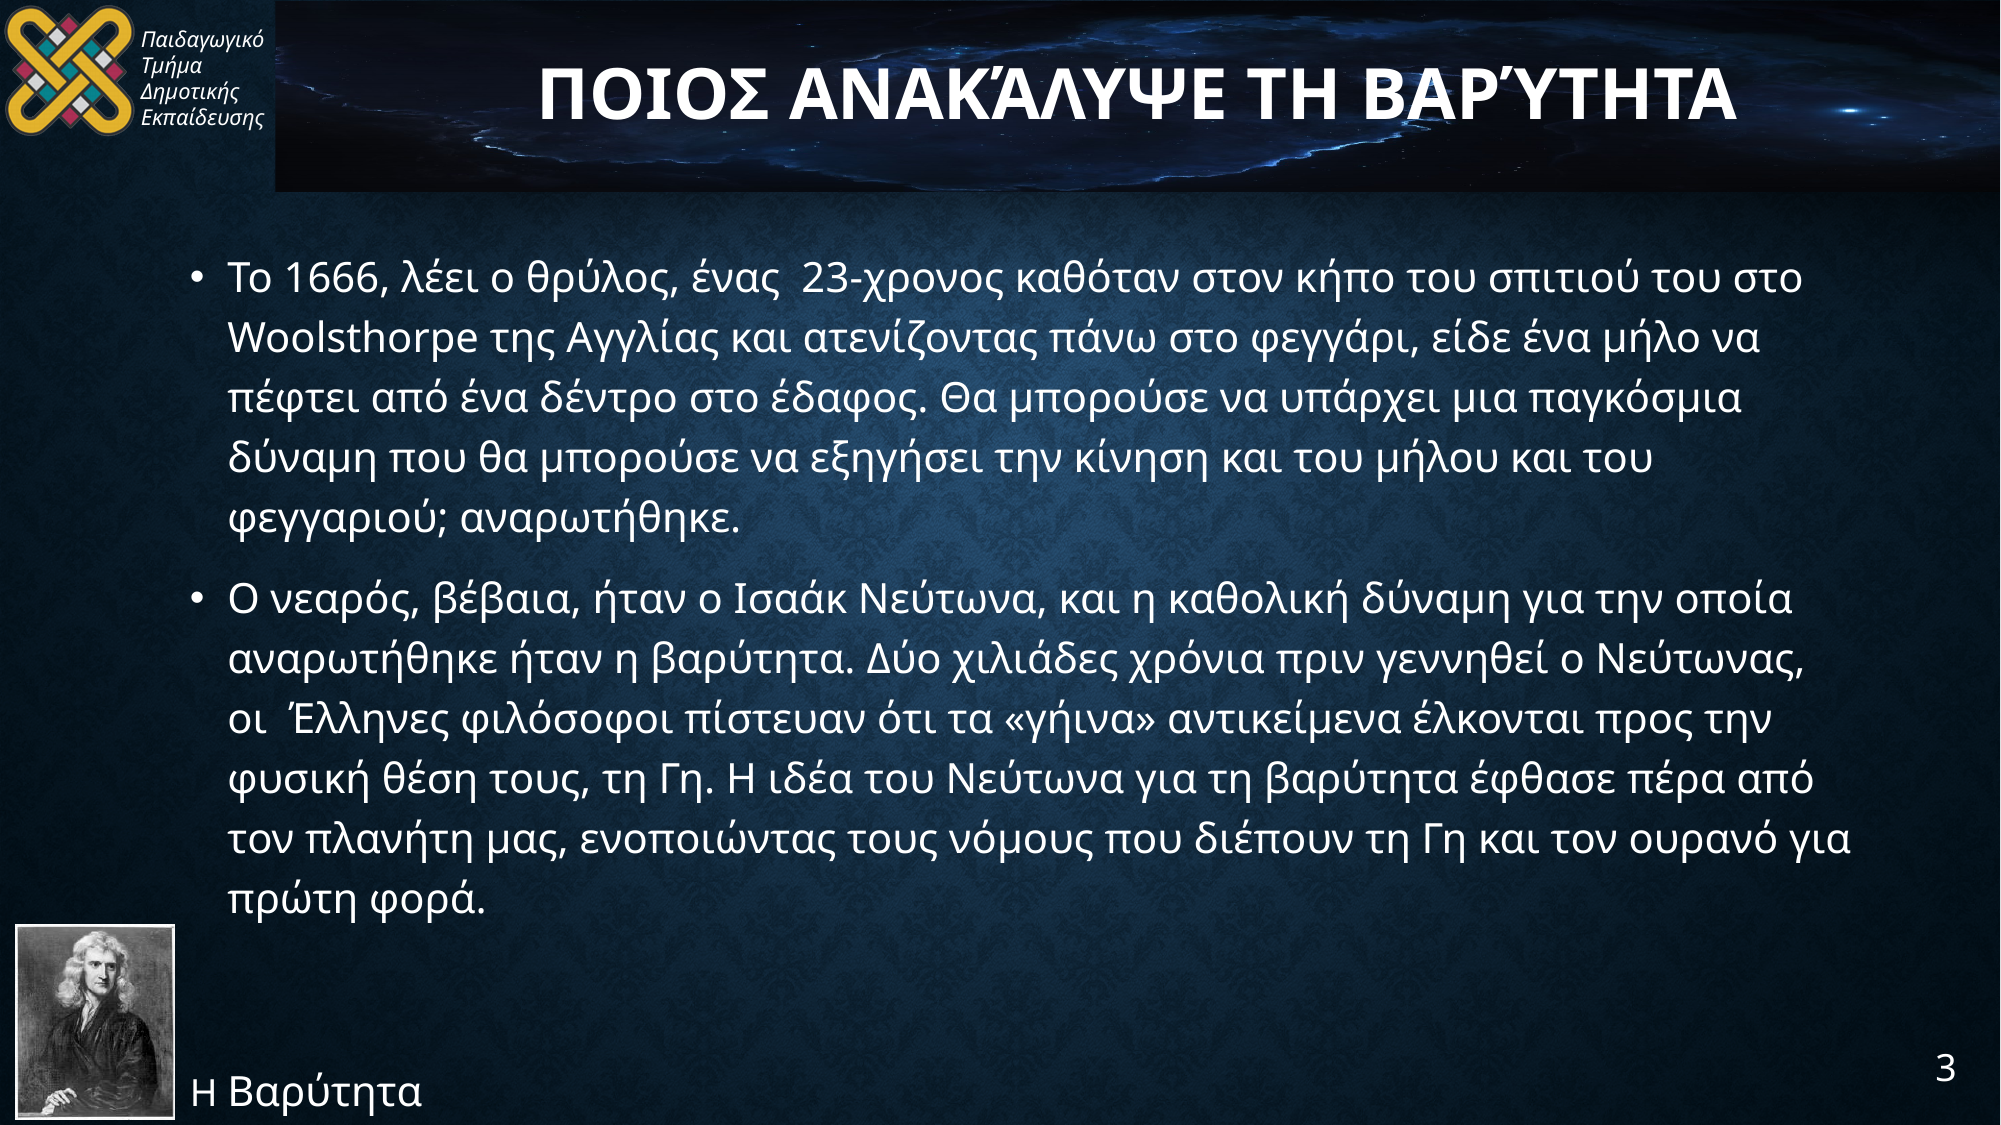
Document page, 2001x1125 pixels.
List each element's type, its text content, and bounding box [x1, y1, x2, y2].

title Ποιος ανακάλυψε τη βαρύτητα [275, 1, 2000, 192]
slide_number 3 [1848, 1039, 1972, 1100]
picture [0, 0, 139, 139]
footer Η Βαρύτητα [174, 1059, 445, 1120]
list Το 1666, λέει ο θρύλος, ένας 23-χρονος καθόταν στον κήπο του σπιτιού του στο Woolsthorpe της Αγγλίας και ατενίζοντας πάνω στο φεγγάρι, είδε ένα μήλο να πέφτει από ένα δέντρο στο έδαφος. Θα μπορούσε να υπάρχει μια παγκόσμια δύναμη που θα μπορούσε να εξηγήσει την κίνηση και του μήλου και του φεγγαριού; αναρωτήθηκε. Ο νεαρός, βέβαια, ήταν ο Ισαάκ Νεύτωνα, και η καθολική δύναμη για την οποία αναρωτήθηκε ήταν η βαρύτητα. Δύο χιλιάδες χρόνια πριν γεννηθεί ο Νεύτωνας, οι Έλληνες φιλόσοφοι πίστευαν ότι τα «γήινα» αντικείμενα έλκονται προς την φυσική θέση τους, τη Γη. Η ιδέα του Νεύτωνα για τη βαρύτητα έφθασε πέρα από τον πλανήτη μας, ενοποιώντας τους νόμους που διέπουν τη Γη και τον ουρανό για πρώτη φορά. [174, 233, 1874, 892]
picture [15, 924, 175, 1120]
